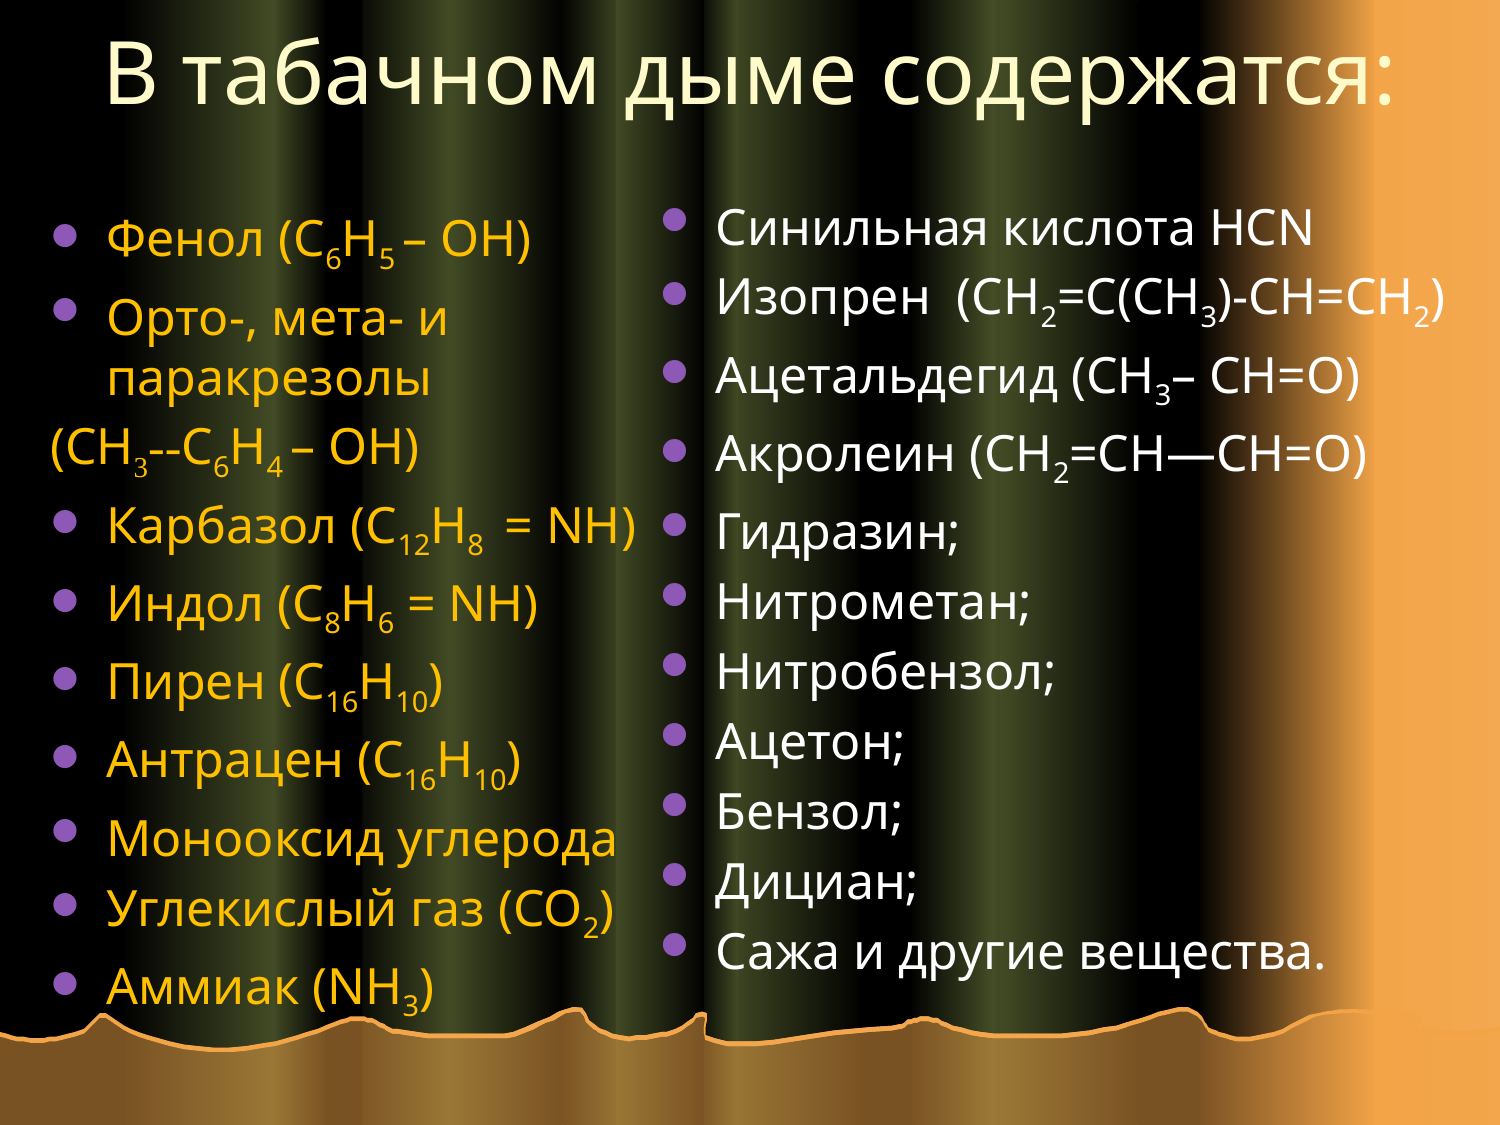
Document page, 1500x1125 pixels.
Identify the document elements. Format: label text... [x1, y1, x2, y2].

list Фенол (С6Н5 – ОН) Орто-, мета- и паракрезолы (СН3--С6Н4 – ОН) Карбазол (С12Н8 = NH) Индол (С8Н6 = NH) Пирен (С16Н10) Антрацен (С16Н10) Монооксид углерода Углекислый газ (СО2) Аммиак (NH3) [34, 198, 644, 1006]
list Синильная кислота НСN Изопрен (СН2=С(СН3)-СН=СН2) Ацетальдегид (СН3– СН=О) Акролеин (СН2=СН—СН=О) Гидразин; Нитрометан; Нитробензол; Ацетон; Бензол; Дициан; Сажа и другие вещества. [644, 187, 1500, 1006]
title В табачном дыме содержатся: [74, 44, 1426, 198]
